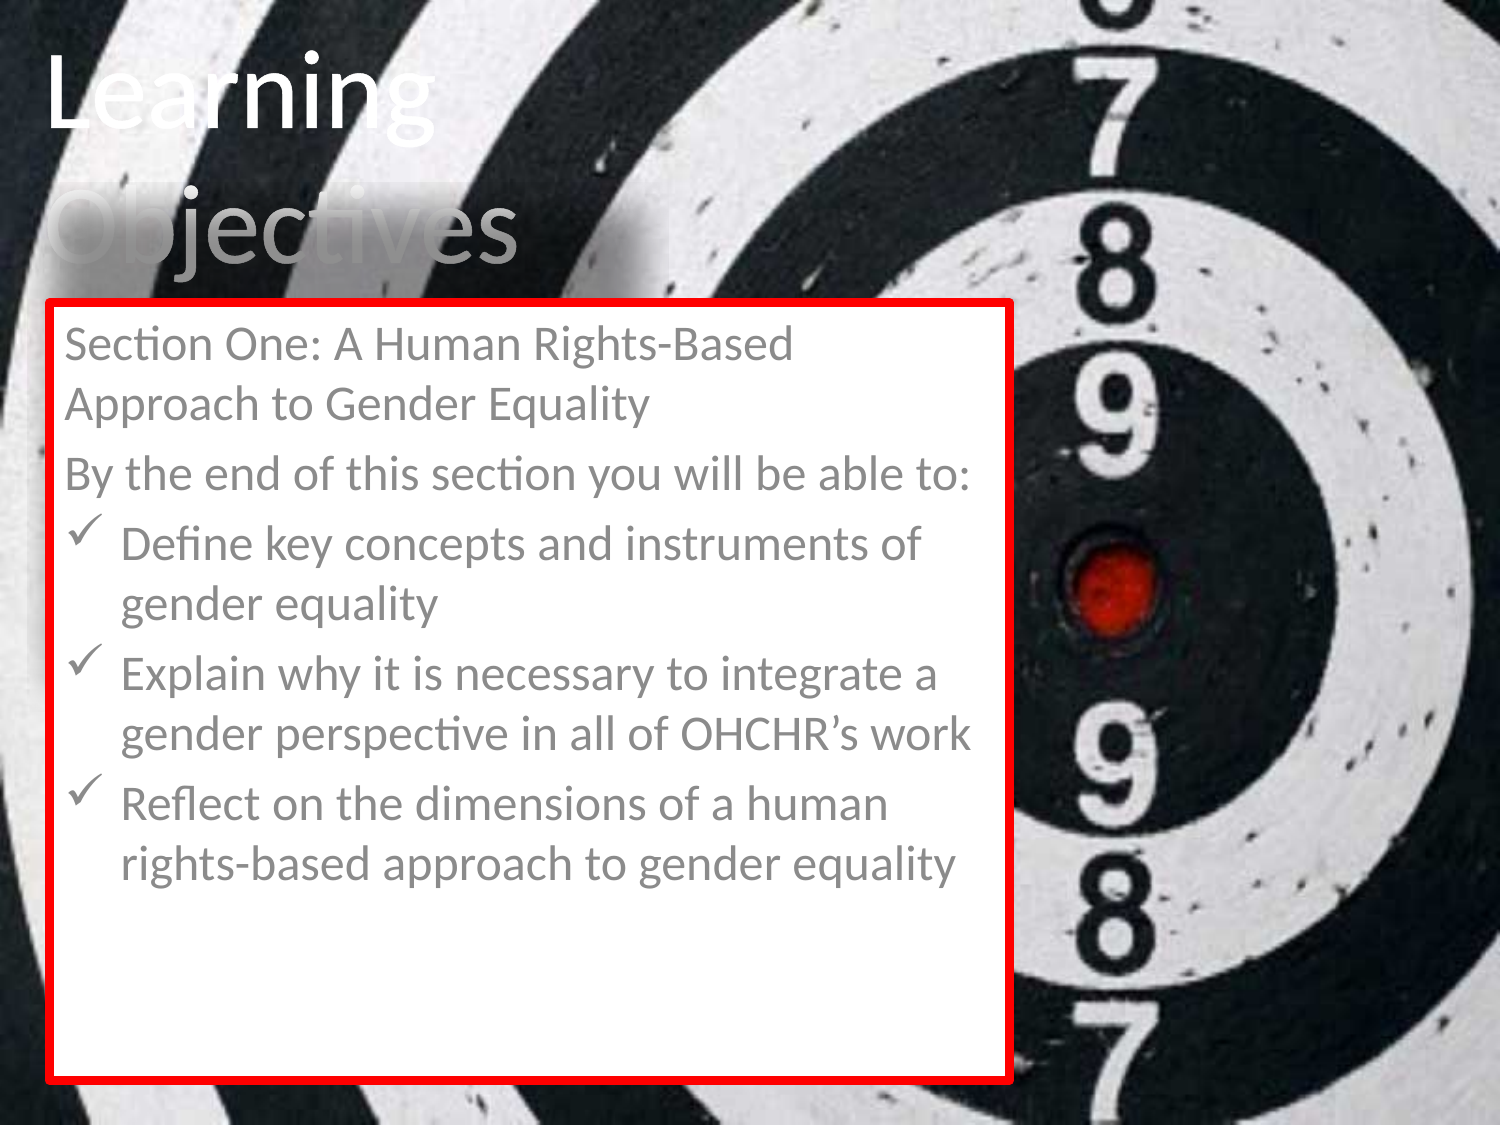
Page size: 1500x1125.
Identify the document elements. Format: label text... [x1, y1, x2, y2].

title Learning Objectives [28, 6, 761, 295]
picture [0, 0, 1500, 1125]
subtitle Section One: A Human Rights-Based Approach to Gender Equality By the end of this section you will be able to: Define key concepts and instruments of gender equality Explain why it is necessary to integrate a gender perspective in all of OHCHR’s work Reflect on the dimensions of a human rights-based approach to gender equality [49, 302, 1010, 1081]
